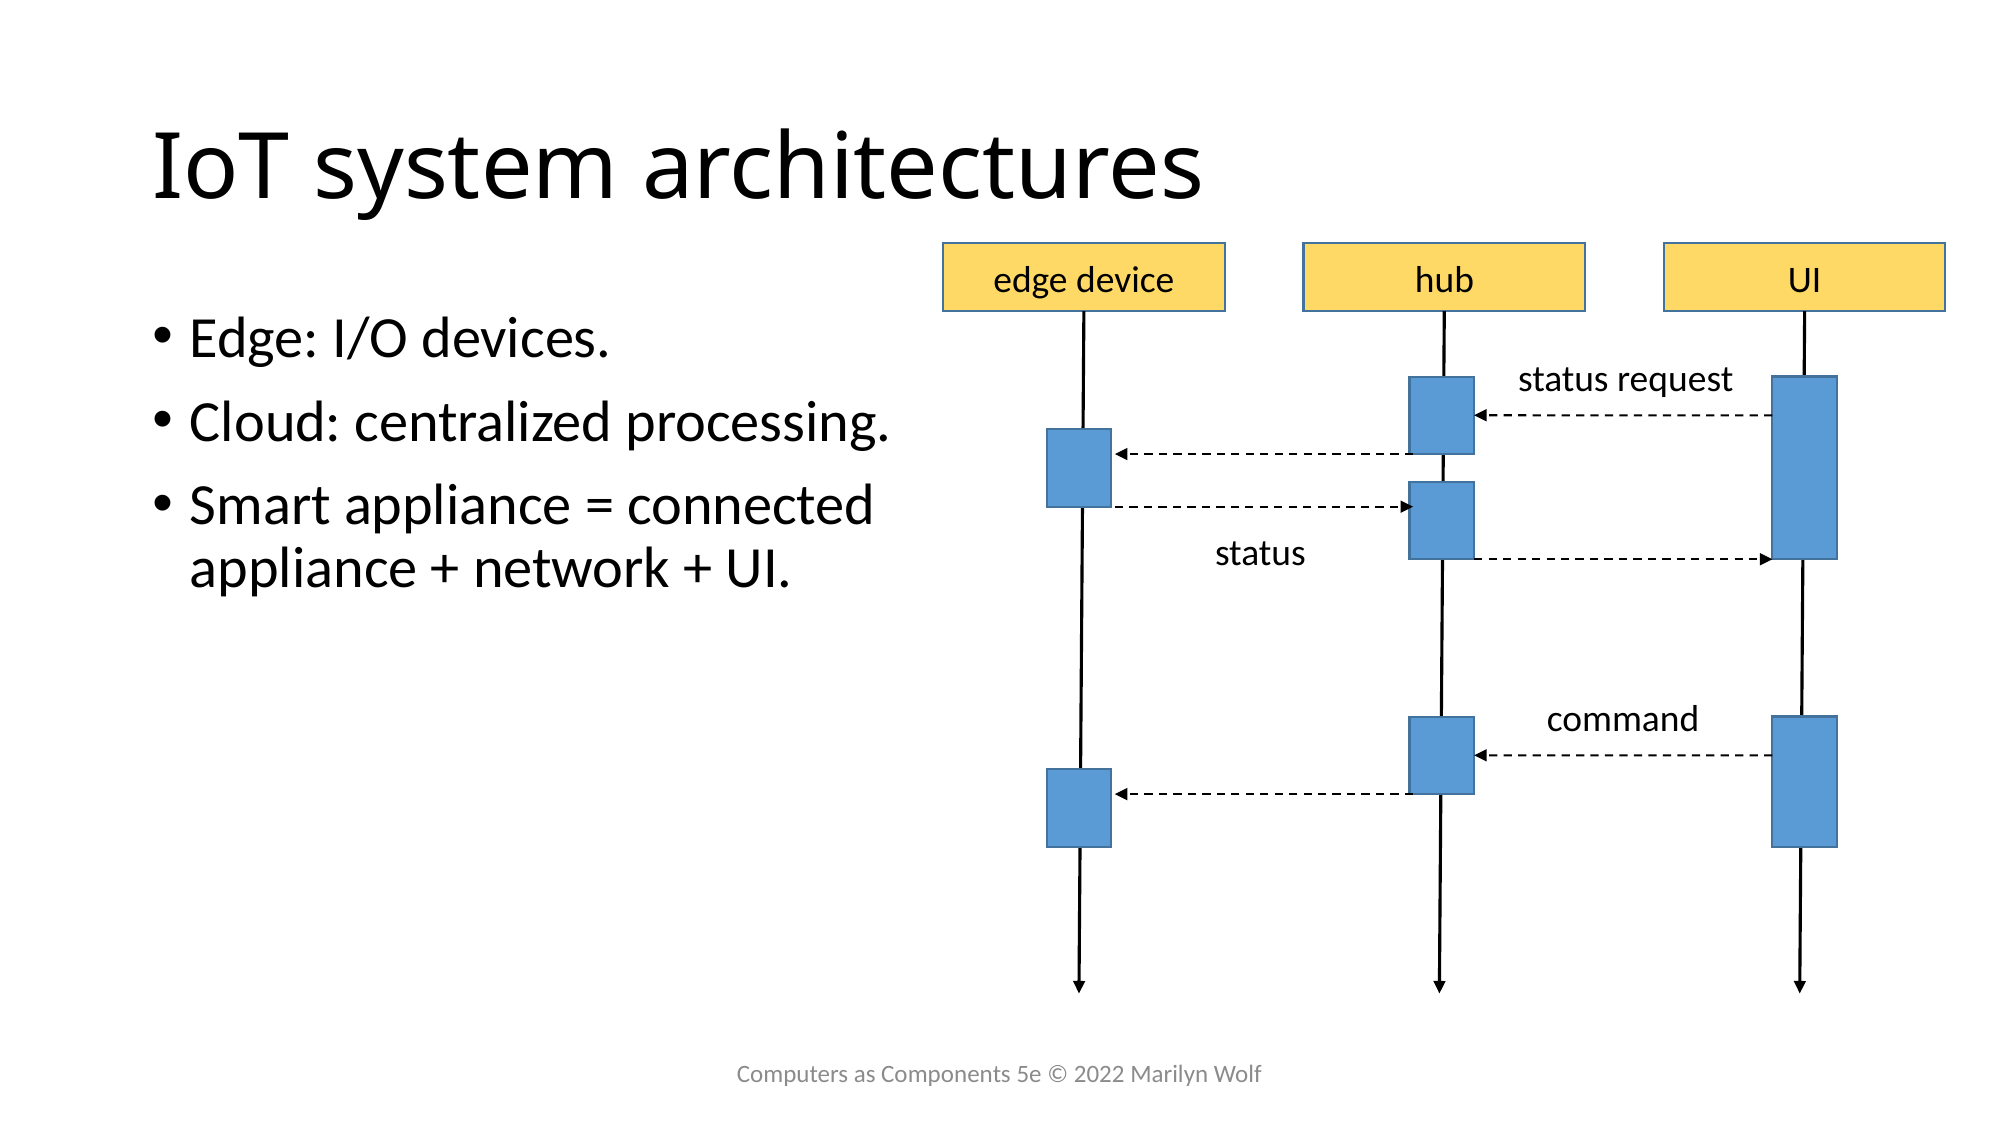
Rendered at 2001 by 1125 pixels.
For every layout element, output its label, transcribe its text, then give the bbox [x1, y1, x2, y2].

text_box command [1532, 686, 1715, 746]
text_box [1439, 311, 1445, 994]
text_box hub [1302, 242, 1586, 312]
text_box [1799, 311, 1805, 994]
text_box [1078, 311, 1084, 994]
title IoT system architectures [137, 59, 1863, 278]
list Edge: I/O devices. Cloud: centralized processing. Smart appliance = connected appliance + network + UI. [137, 299, 961, 1014]
footer Computers as Components 5e © 2022 Marilyn Wolf [662, 1042, 1338, 1103]
text_box [1084, 768, 1112, 848]
text_box [1805, 375, 1838, 560]
text_box [1771, 715, 1799, 848]
text_box [1805, 715, 1838, 848]
text_box [1445, 481, 1475, 560]
text_box [1408, 481, 1439, 560]
text_box [1408, 716, 1439, 795]
text_box status [1200, 520, 1321, 581]
text_box [1771, 375, 1799, 560]
text_box UI [1663, 242, 1946, 312]
text_box [1445, 376, 1475, 455]
text_box [1445, 716, 1475, 795]
text_box [1046, 768, 1078, 848]
text_box [1084, 428, 1112, 508]
text_box edge device [942, 242, 1226, 312]
text_box [1408, 376, 1439, 455]
text_box [1046, 428, 1078, 508]
text_box status request [1503, 346, 1749, 406]
